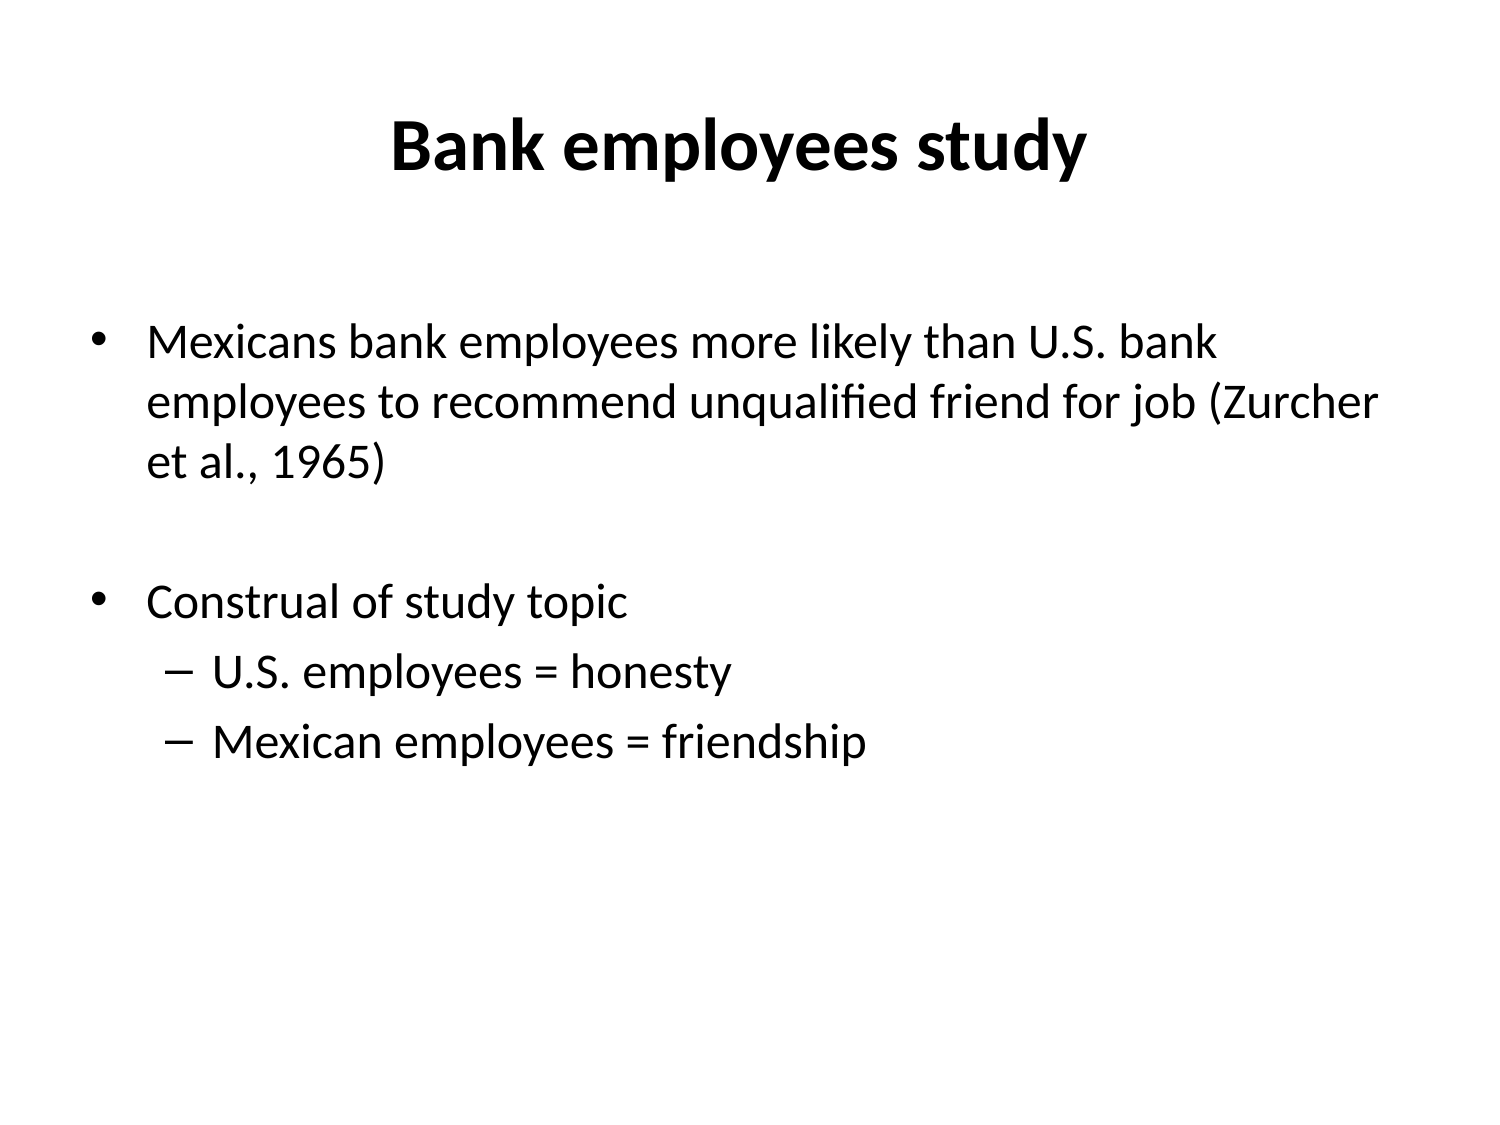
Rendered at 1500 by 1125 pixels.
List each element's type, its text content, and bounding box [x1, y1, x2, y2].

title Bank employees study [63, 69, 1414, 212]
list Mexicans bank employees more likely than U.S. bank employees to recommend unqualified friend for job (Zurcher et al., 1965) Construal of study topic U.S. employees = honesty Mexican employees = friendship [75, 300, 1425, 651]
